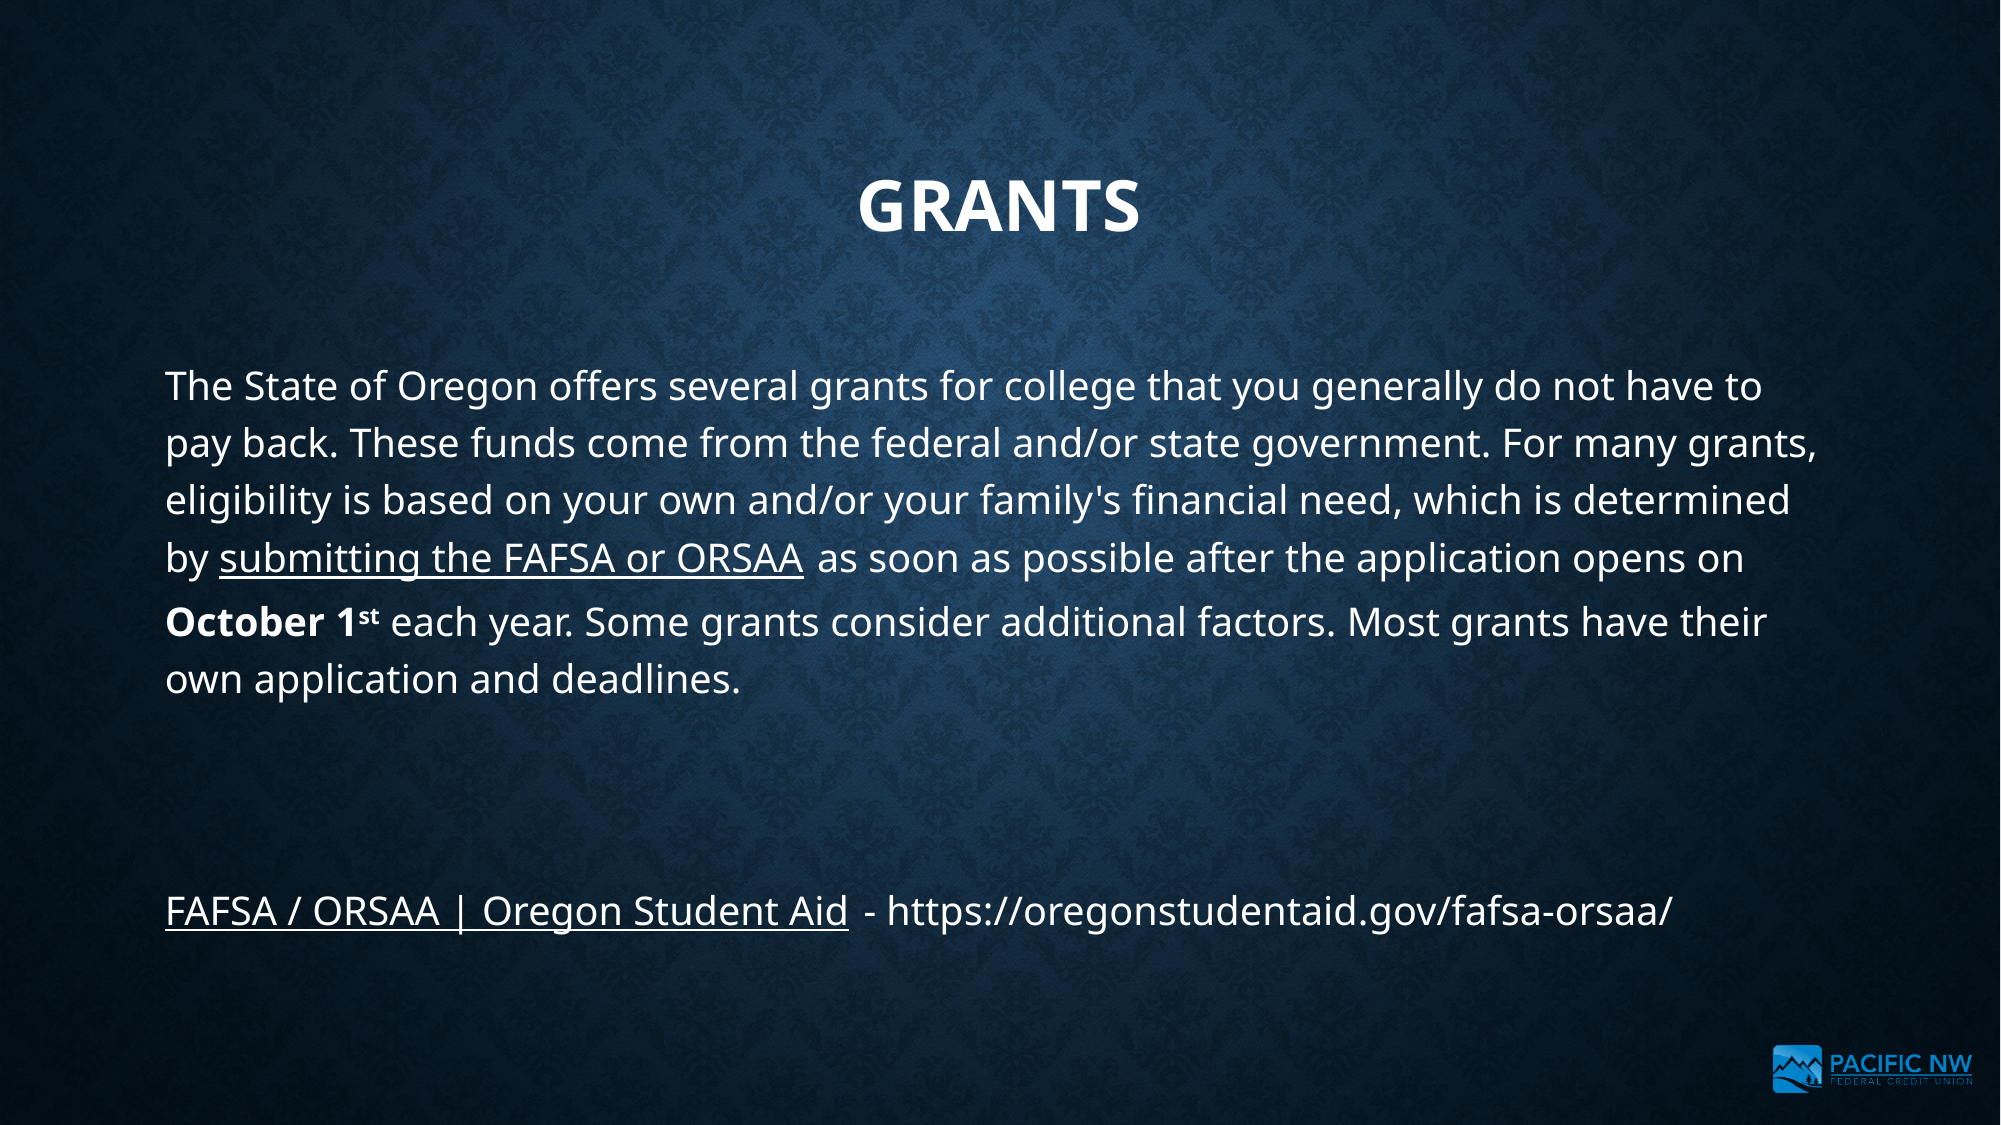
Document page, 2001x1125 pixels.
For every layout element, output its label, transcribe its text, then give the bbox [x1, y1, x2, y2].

picture [1773, 1045, 1817, 1068]
picture [1779, 1045, 1973, 1094]
list The State of Oregon offers several grants for college that you generally do not have to pay back. These funds come from the federal and/or state government. For many grants, eligibility is based on your own and/or your family's financial need, which is determined by submitting the FAFSA or ORSAA as soon as possible after the application opens on October 1st each year. Some grants consider additional factors. Most grants have their own application and deadlines. FAFSA / ORSAA | Oregon Student Aid - https://oregonstudentaid.gov/fafsa-orsaa/ [149, 343, 1849, 950]
title Grants [149, 99, 1849, 318]
picture [1775, 1066, 1785, 1072]
